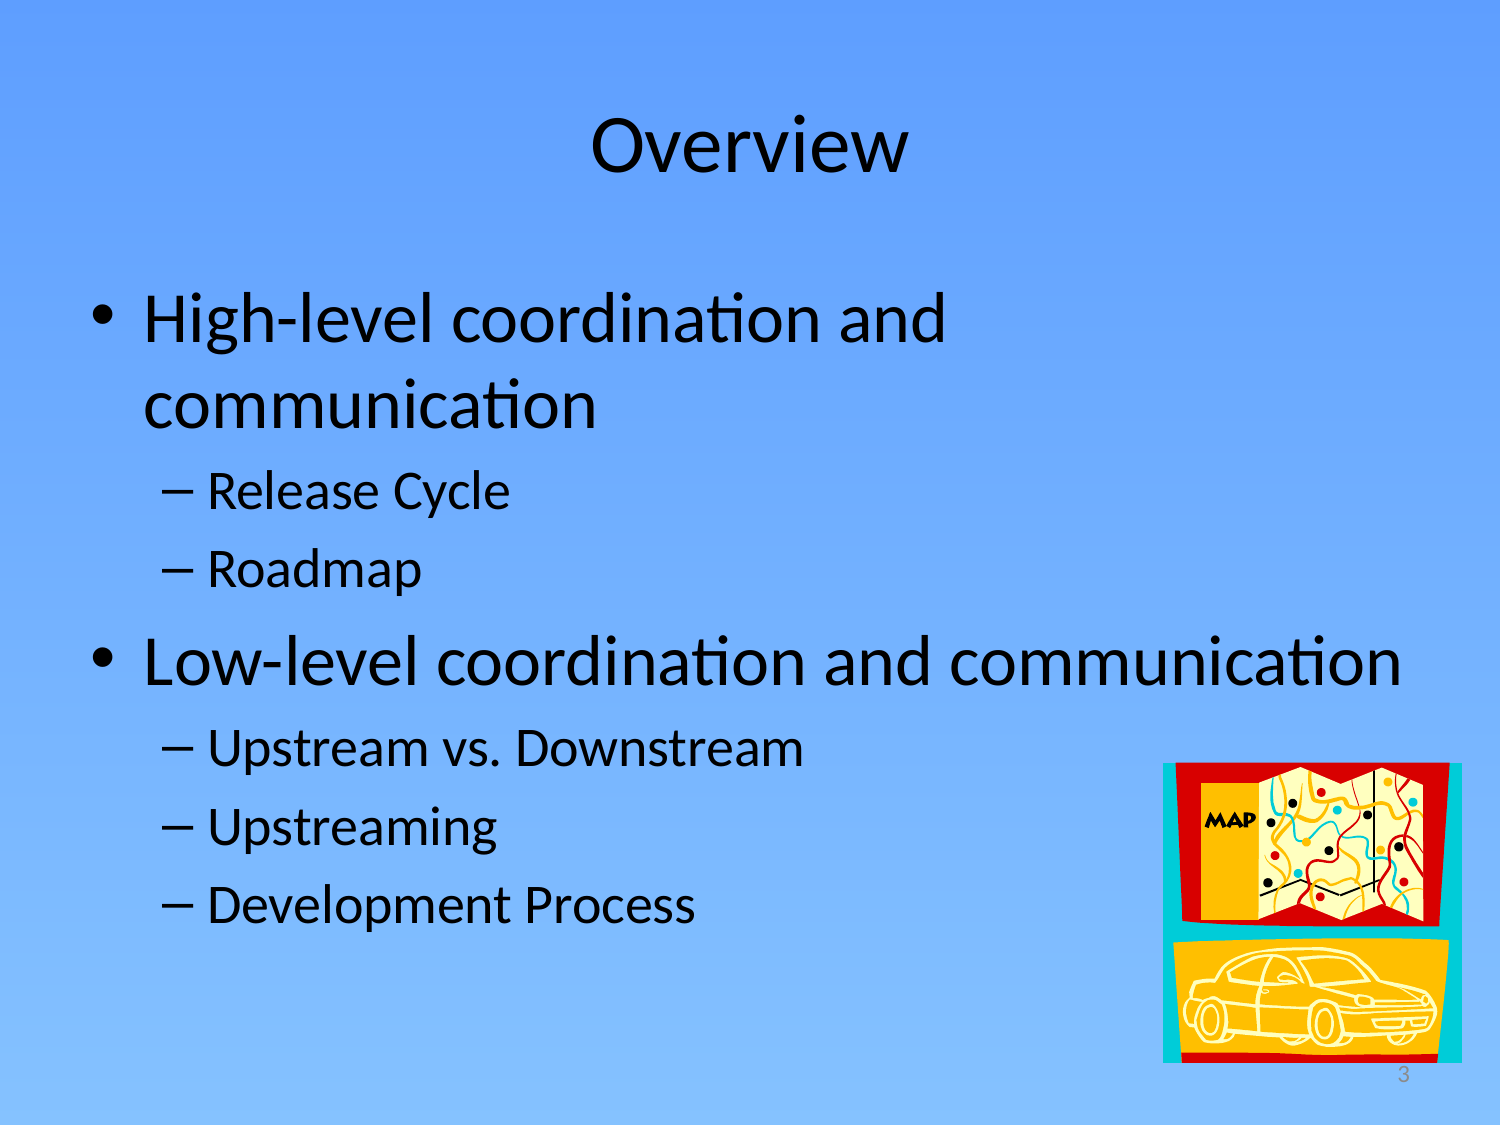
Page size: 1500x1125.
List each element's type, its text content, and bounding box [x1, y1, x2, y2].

list High-level coordination and communication Release Cycle Roadmap Low-level coordination and communication Upstream vs. Downstream Upstreaming Development Process [74, 262, 1426, 1006]
picture [1162, 762, 1463, 1064]
title Overview [74, 44, 1426, 233]
slide_number 3 [1074, 1042, 1425, 1103]
